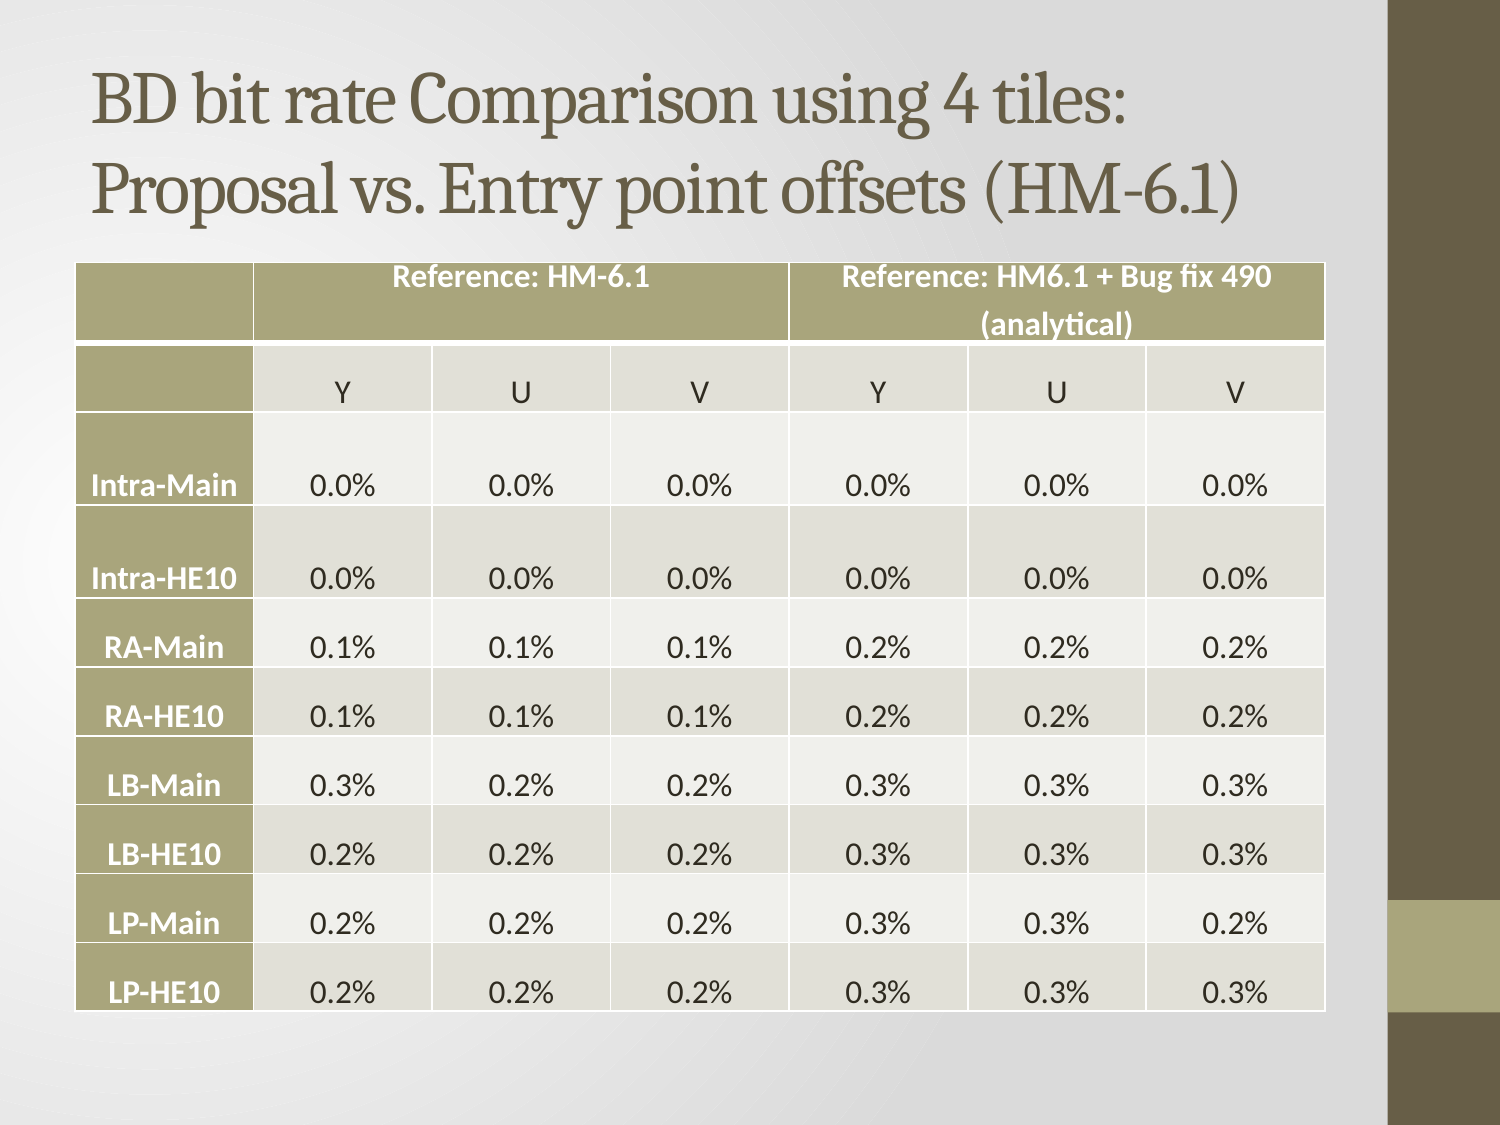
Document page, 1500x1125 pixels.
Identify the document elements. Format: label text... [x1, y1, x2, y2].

title BD bit rate Comparison using 4 tiles: Proposal vs. Entry point offsets (HM-6.1) [75, 45, 1325, 233]
table_cell Intra-HE10 [76, 506, 253, 597]
table_cell 0.2% [1147, 668, 1324, 735]
table_cell LB-Main [76, 737, 253, 804]
table_cell 0.3% [1147, 805, 1324, 873]
table_cell 0.0% [254, 413, 431, 504]
table_cell 0.2% [969, 668, 1145, 735]
table_cell 0.2% [611, 943, 788, 1010]
table_cell Y [254, 346, 431, 411]
table_cell 0.2% [611, 737, 788, 804]
table_cell 0.3% [790, 737, 967, 804]
table_cell 0.2% [254, 805, 431, 873]
table_cell 0.0% [790, 506, 967, 597]
table_cell [76, 346, 253, 411]
table_cell 0.3% [969, 805, 1145, 873]
table_cell 0.3% [1147, 737, 1324, 804]
table_cell 0.0% [433, 413, 610, 504]
table_cell 0.0% [611, 413, 788, 504]
table_cell 0.2% [254, 874, 431, 942]
table_cell 0.0% [790, 413, 967, 504]
table_cell 0.2% [969, 599, 1145, 666]
table_cell 0.1% [254, 668, 431, 735]
table_header Reference: HM6.1 + Bug fix 490 (analytical) [790, 263, 1324, 340]
table_cell 0.3% [969, 874, 1145, 942]
table_cell 0.3% [254, 737, 431, 804]
table_cell Y [790, 346, 967, 411]
table_cell 0.3% [790, 943, 967, 1010]
table_cell 0.2% [433, 805, 610, 873]
table_cell 0.0% [1147, 413, 1324, 504]
table_cell 0.2% [1147, 599, 1324, 666]
table_header Reference: HM-6.1 [254, 263, 788, 340]
table_cell 0.2% [790, 599, 967, 666]
table_cell 0.2% [1147, 874, 1324, 942]
table_cell 0.0% [1147, 506, 1324, 597]
table_cell 0.2% [611, 874, 788, 942]
table_cell 0.2% [611, 805, 788, 873]
table_cell U [969, 346, 1145, 411]
table_cell 0.3% [790, 805, 967, 873]
table_cell 0.1% [254, 599, 431, 666]
table_cell 0.0% [969, 413, 1145, 504]
table_cell 0.2% [790, 668, 967, 735]
table_cell 0.2% [433, 874, 610, 942]
table_cell 0.1% [433, 668, 610, 735]
table_cell U [433, 346, 610, 411]
table_cell 0.0% [433, 506, 610, 597]
table_header [76, 263, 253, 340]
table_cell 0.2% [433, 737, 610, 804]
table_cell 0.1% [611, 599, 788, 666]
table_cell LP-Main [76, 874, 253, 942]
table_cell 0.3% [1147, 943, 1324, 1010]
table_cell Intra-Main [76, 413, 253, 504]
table_cell 0.0% [611, 506, 788, 597]
table_cell 0.2% [433, 943, 610, 1010]
table_cell V [611, 346, 788, 411]
table_cell 0.3% [969, 943, 1145, 1010]
table_cell LB-HE10 [76, 805, 253, 873]
table_cell 0.0% [254, 506, 431, 597]
table_cell 0.3% [969, 737, 1145, 804]
table_cell RA-Main [76, 599, 253, 666]
table_cell 0.1% [611, 668, 788, 735]
table_cell 0.2% [254, 943, 431, 1010]
table_cell 0.0% [969, 506, 1145, 597]
table_cell V [1147, 346, 1324, 411]
table_cell 0.3% [790, 874, 967, 942]
table_cell 0.1% [433, 599, 610, 666]
table_cell LP-HE10 [76, 943, 253, 1010]
table_cell RA-HE10 [76, 668, 253, 735]
